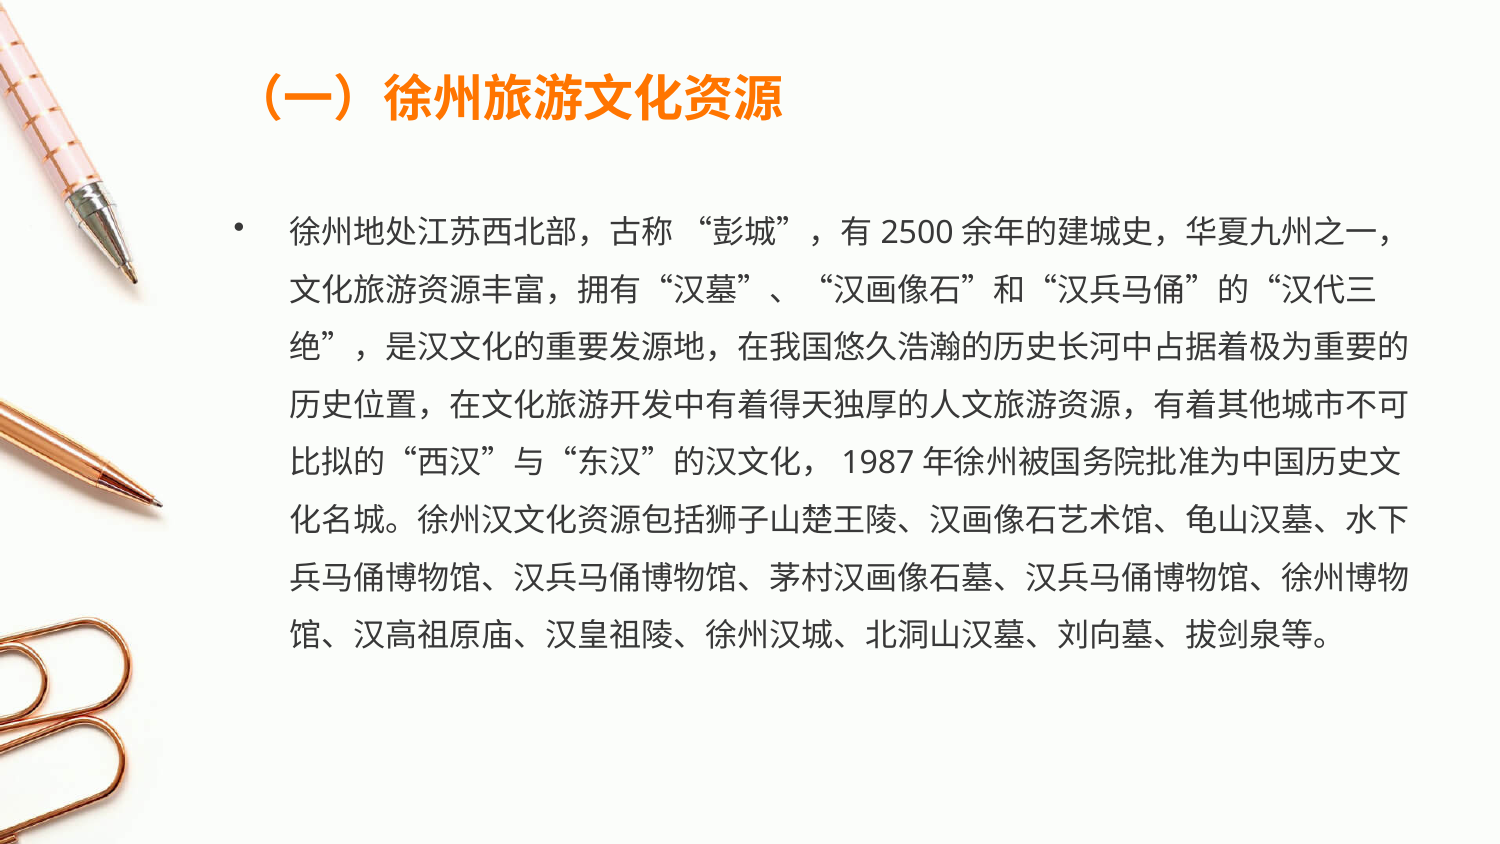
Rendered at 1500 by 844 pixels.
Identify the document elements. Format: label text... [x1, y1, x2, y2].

picture [0, 0, 1500, 844]
text_box 徐州地处江苏西北部，古称 “彭城”，有2500余年的建城史，华夏九州之一，文化旅游资源丰富，拥有“汉墓”、“汉画像石”和“汉兵马俑”的“汉代三绝”，是汉文化的重要发源地，在我国悠久浩瀚的历史长河中占据着极为重要的历史位置，在文化旅游开发中有着得天独厚的人文旅游资源，有着其他城市不可比拟的“西汉”与“东汉”的汉文化，1987年徐州被国务院批准为中国历史文化名城。徐州汉文化资源包括狮子山楚王陵、汉画像石艺术馆、龟山汉墓、水下兵马俑博物馆、汉兵马俑博物馆、茅村汉画像石墓、汉兵马俑博物馆、徐州博物馆、汉高祖原庙、汉皇祖陵、徐州汉城、北洞山汉墓、刘向墓、拔剑泉等。 [218, 185, 1436, 411]
text_box （一）徐州旅游文化资源 [218, 51, 1451, 143]
